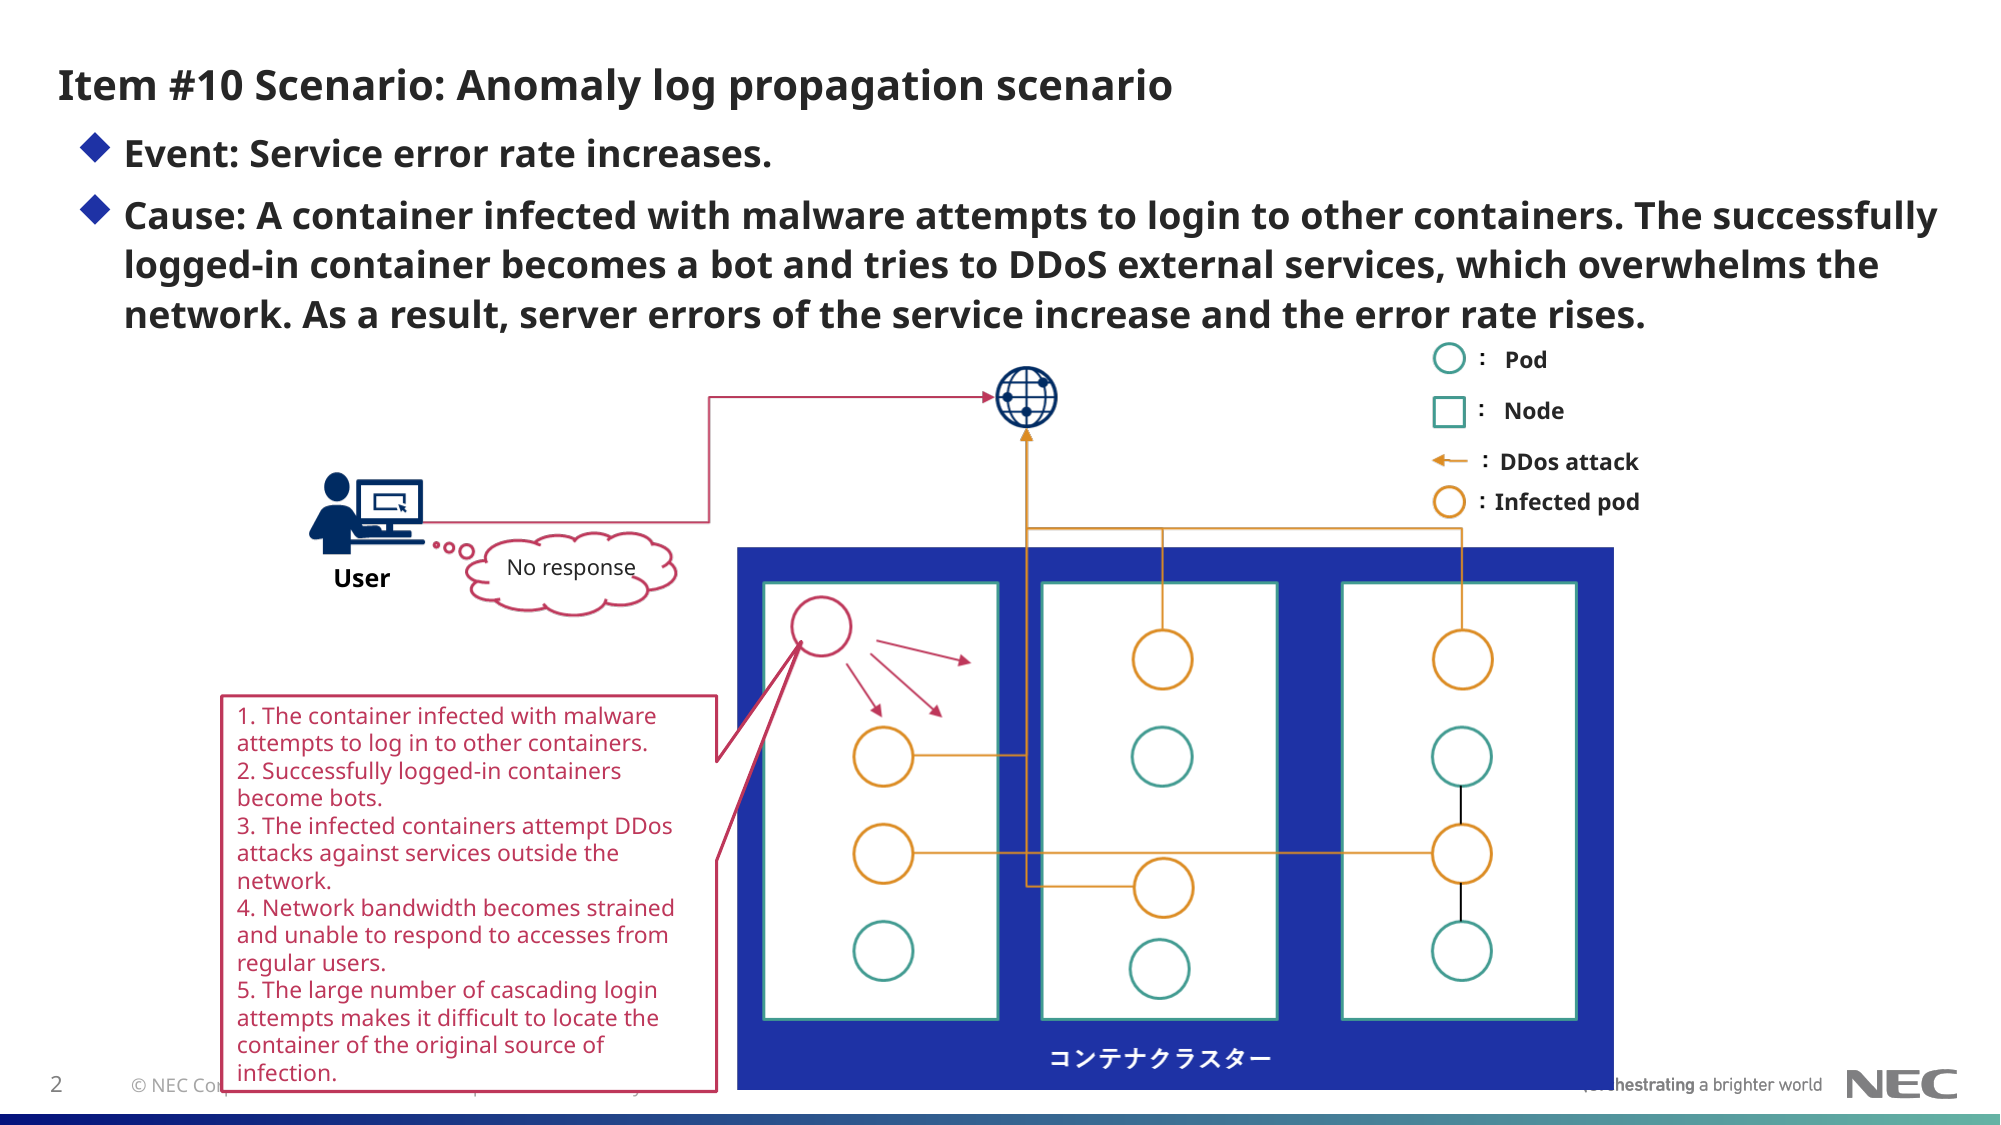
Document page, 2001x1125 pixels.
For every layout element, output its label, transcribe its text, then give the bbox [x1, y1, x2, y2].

picture [309, 335, 1957, 1099]
list Event: Service error rate increases. Cause: A container infected with malware attempts to login to other containers. The successfully logged-in container becomes a bot and tries to DDoS external services, which overwhelms the network. As a result, server errors of the service increase and the error rate rises. [43, 117, 1971, 1012]
text_box 1. The container infected with malware attempts to log in to other containers. 2. Successfully logged-in containers become bots. 3. The infected containers attempt DDos attacks against services outside the network. 4. Network bandwidth becomes strained and unable to respond to accesses from regular users. 5. The large number of cascading login attempts makes it difficult to locate the container of the original source of infection. [220, 694, 299, 1094]
title Item #10 Scenario: Anomaly log propagation scenario [43, 33, 1957, 117]
